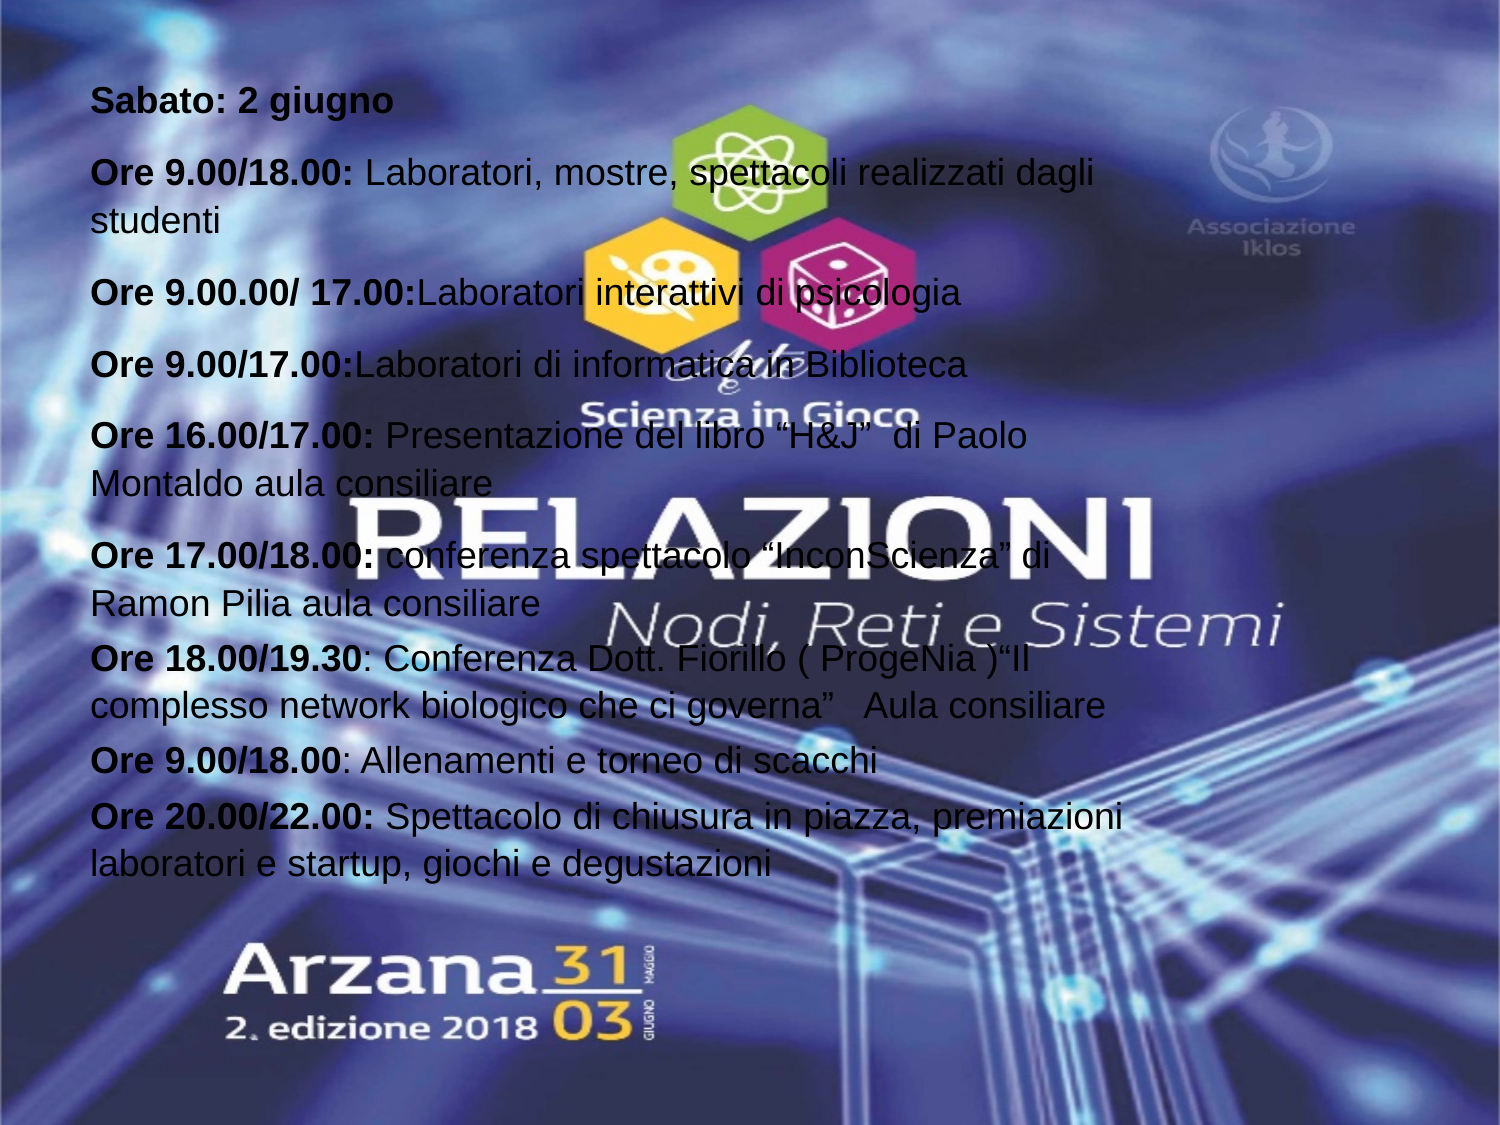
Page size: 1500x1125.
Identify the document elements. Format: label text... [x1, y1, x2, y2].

list Sabato: 2 giugno Ore 9.00/18.00: Laboratori, mostre, spettacoli realizzati dagli studenti Ore 9.00.00/ 17.00:Laboratori interattivi di psicologia Ore 9.00/17.00:Laboratori di informatica in Biblioteca Ore 16.00/17.00: Presentazione del libro “H&J” di Paolo Montaldo aula consiliare Ore 17.00/18.00: conferenza spettacolo “InconScienza” di Ramon Pilia aula consiliare Ore 18.00/19.30: Conferenza Dott. Fiorillo ( ProgeNia )“Il complesso network biologico che ci governa” Aula consiliare Ore 9.00/18.00: Allenamenti e torneo di scacchi Ore 20.00/22.00: Spettacolo di chiusura in piazza, premiazioni laboratori e startup, giochi e degustazioni [75, 66, 1152, 1005]
picture [0, 0, 1500, 1125]
